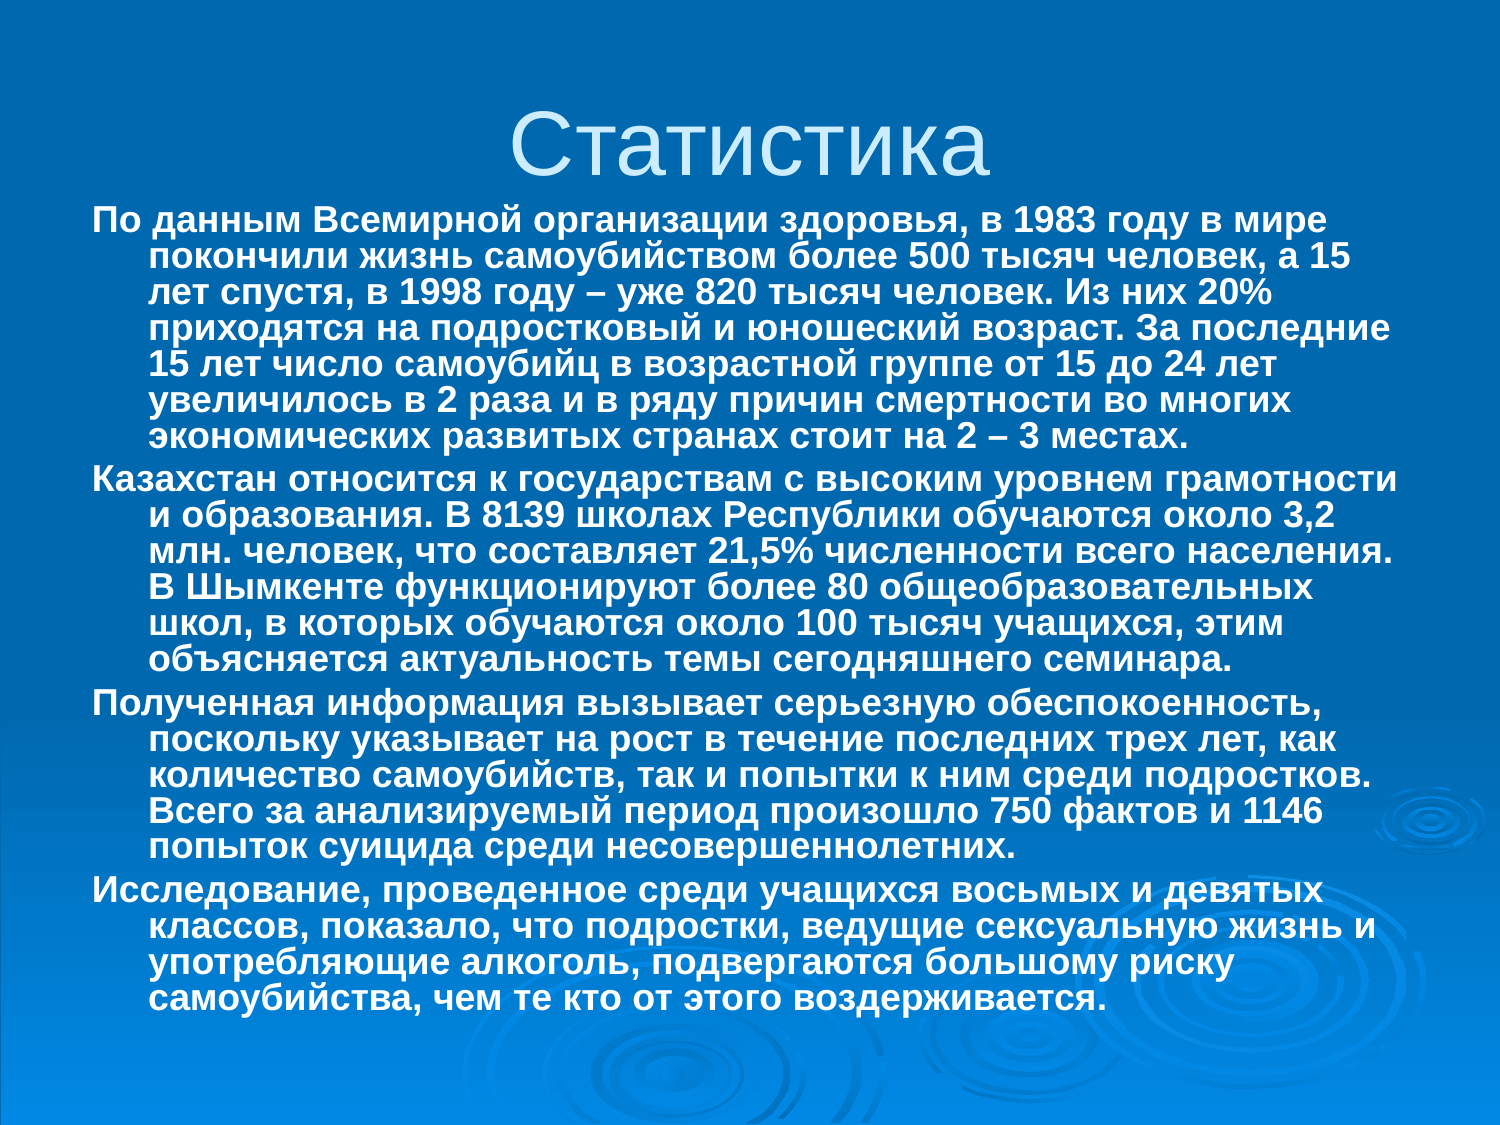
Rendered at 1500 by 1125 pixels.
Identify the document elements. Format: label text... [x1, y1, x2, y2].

list По данным Всемирной организации здоровья, в 1983 году в мире покончили жизнь самоубийством более 500 тысяч человек, а 15 лет спустя, в 1998 году – уже 820 тысяч человек. Из них 20% приходятся на подростковый и юношеский возраст. За последние 15 лет число самоубийц в возрастной группе от 15 до 24 лет увеличилось в 2 раза и в ряду причин смертности во многих экономических развитых странах стоит на 2 – 3 местах. Казахстан относится к государствам с высоким уровнем грамотности и образования. В 8139 школах Республики обучаются около 3,2 млн. человек, что составляет 21,5% численности всего населения. В Шымкенте функционируют более 80 общеобразовательных школ, в которых обучаются около 100 тысяч учащихся, этим объясняется актуальность темы сегодняшнего семинара. Полученная информация вызывает серьезную обеспокоенность, поскольку указывает на рост в течение последних трех лет, как количество самоубийств, так и попытки к ним среди подростков. Всего за анализируемый период произошло 750 фактов и 1146 попыток суицида среди несовершеннолетних. Исследование, проведенное среди учащихся восьмых и девятых классов, показало, что подростки, ведущие сексуальную жизнь и употребляющие алкоголь, подвергаются большому риску самоубийства, чем те кто от этого воздерживается. [76, 196, 1428, 1125]
title Статистика [74, 45, 1426, 233]
